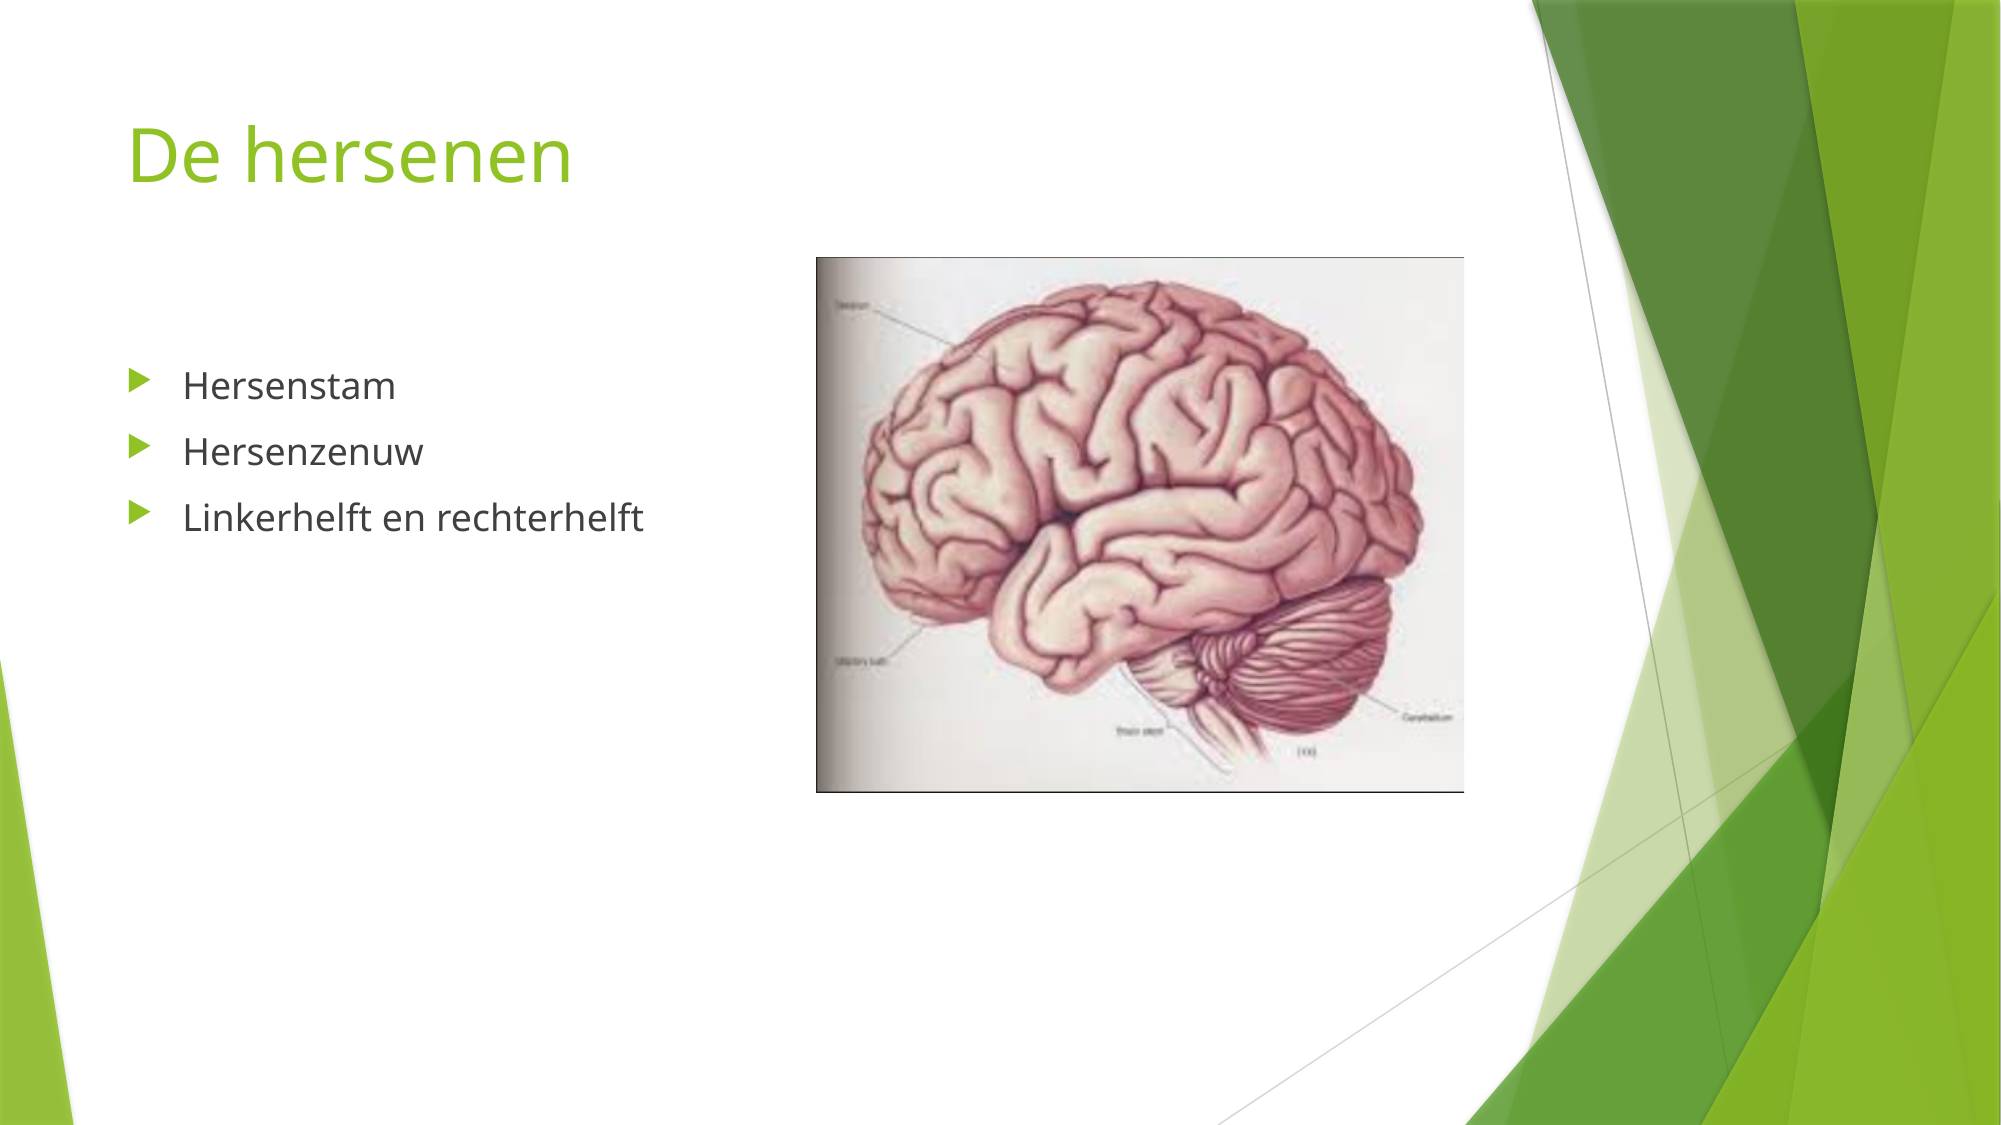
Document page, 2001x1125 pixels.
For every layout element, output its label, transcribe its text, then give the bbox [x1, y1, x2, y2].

list Hersenstam Hersenzenuw Linkerhelft en rechterhelft [111, 354, 1522, 992]
picture [815, 257, 1465, 793]
title De hersenen [111, 99, 1522, 317]
